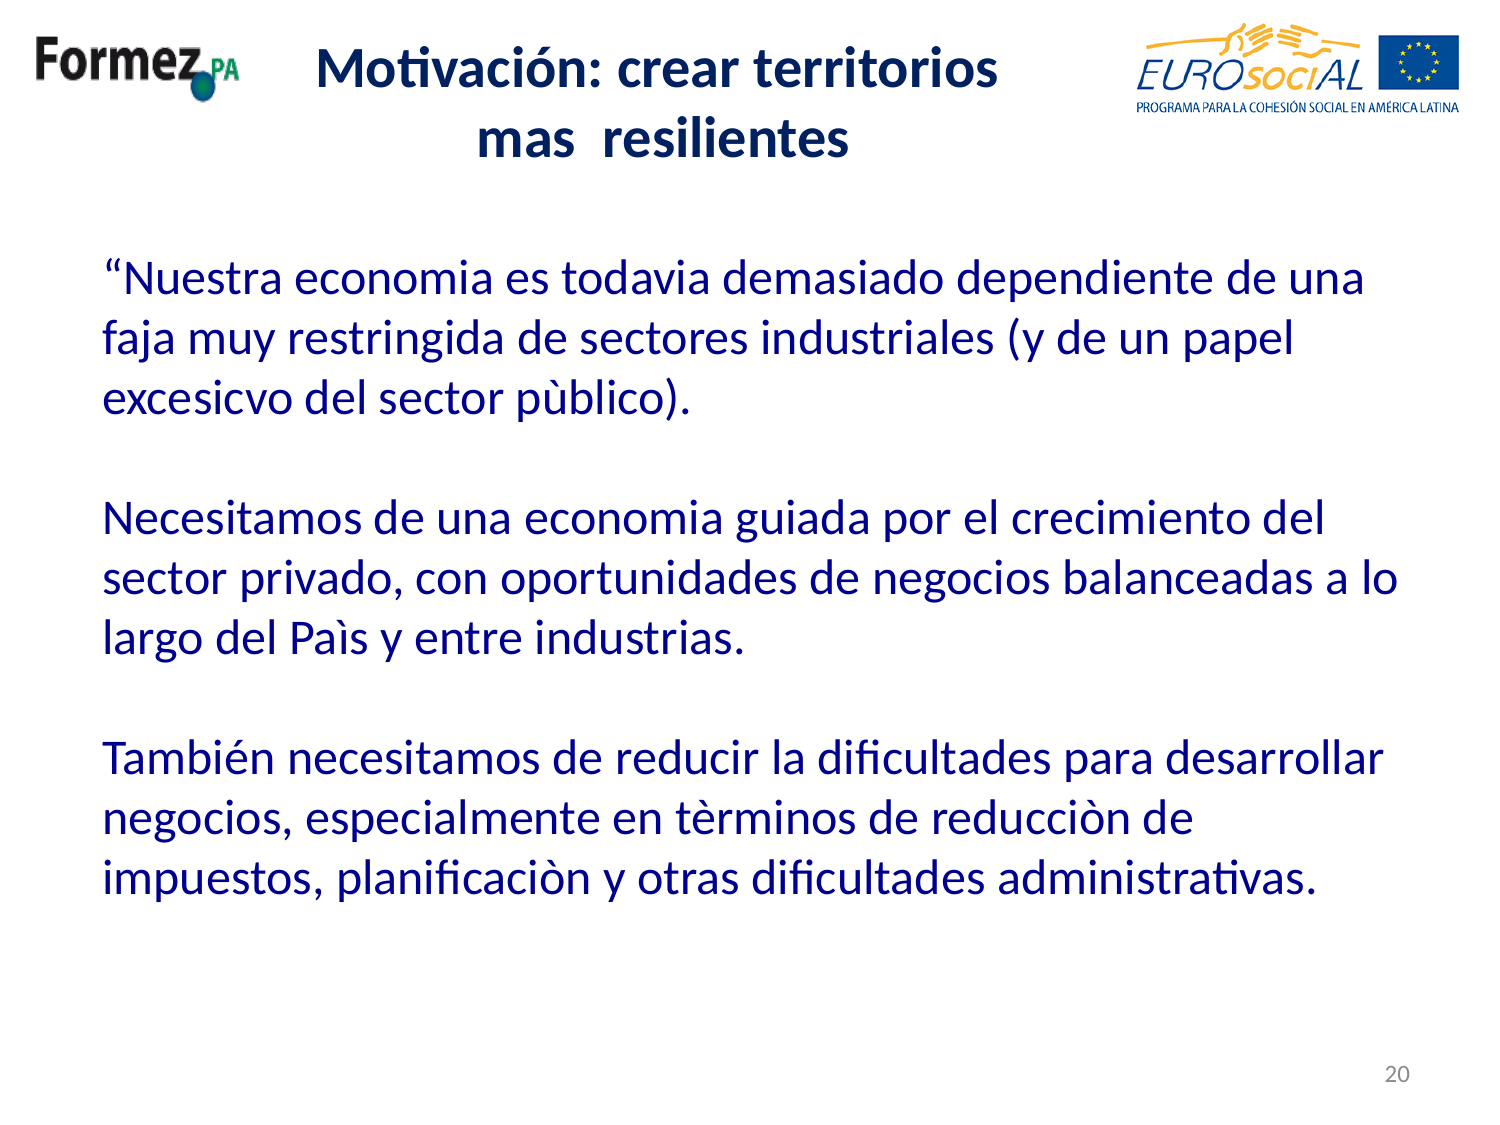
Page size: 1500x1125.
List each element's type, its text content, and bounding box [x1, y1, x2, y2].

text_box “Nuestra economia es todavia demasiado dependiente de una faja muy restringida de sectores industriales (y de un papel excesicvo del sector pùblico). Necesitamos de una economia guiada por el crecimiento del sector privado, con oportunidades de negocios balanceadas a lo largo del Paìs y entre industrias. También necesitamos de reducir la dificultades para desarrollar negocios, especialmente en tèrminos de reducciòn de impuestos, planificaciòn y otras dificultades administrativas. [87, 237, 1425, 913]
slide_number 20 [1074, 1042, 1425, 1103]
picture [1134, 23, 1460, 113]
picture [32, 26, 241, 105]
text_box Motivación: crear territorios mas resilientes [287, 21, 1040, 177]
